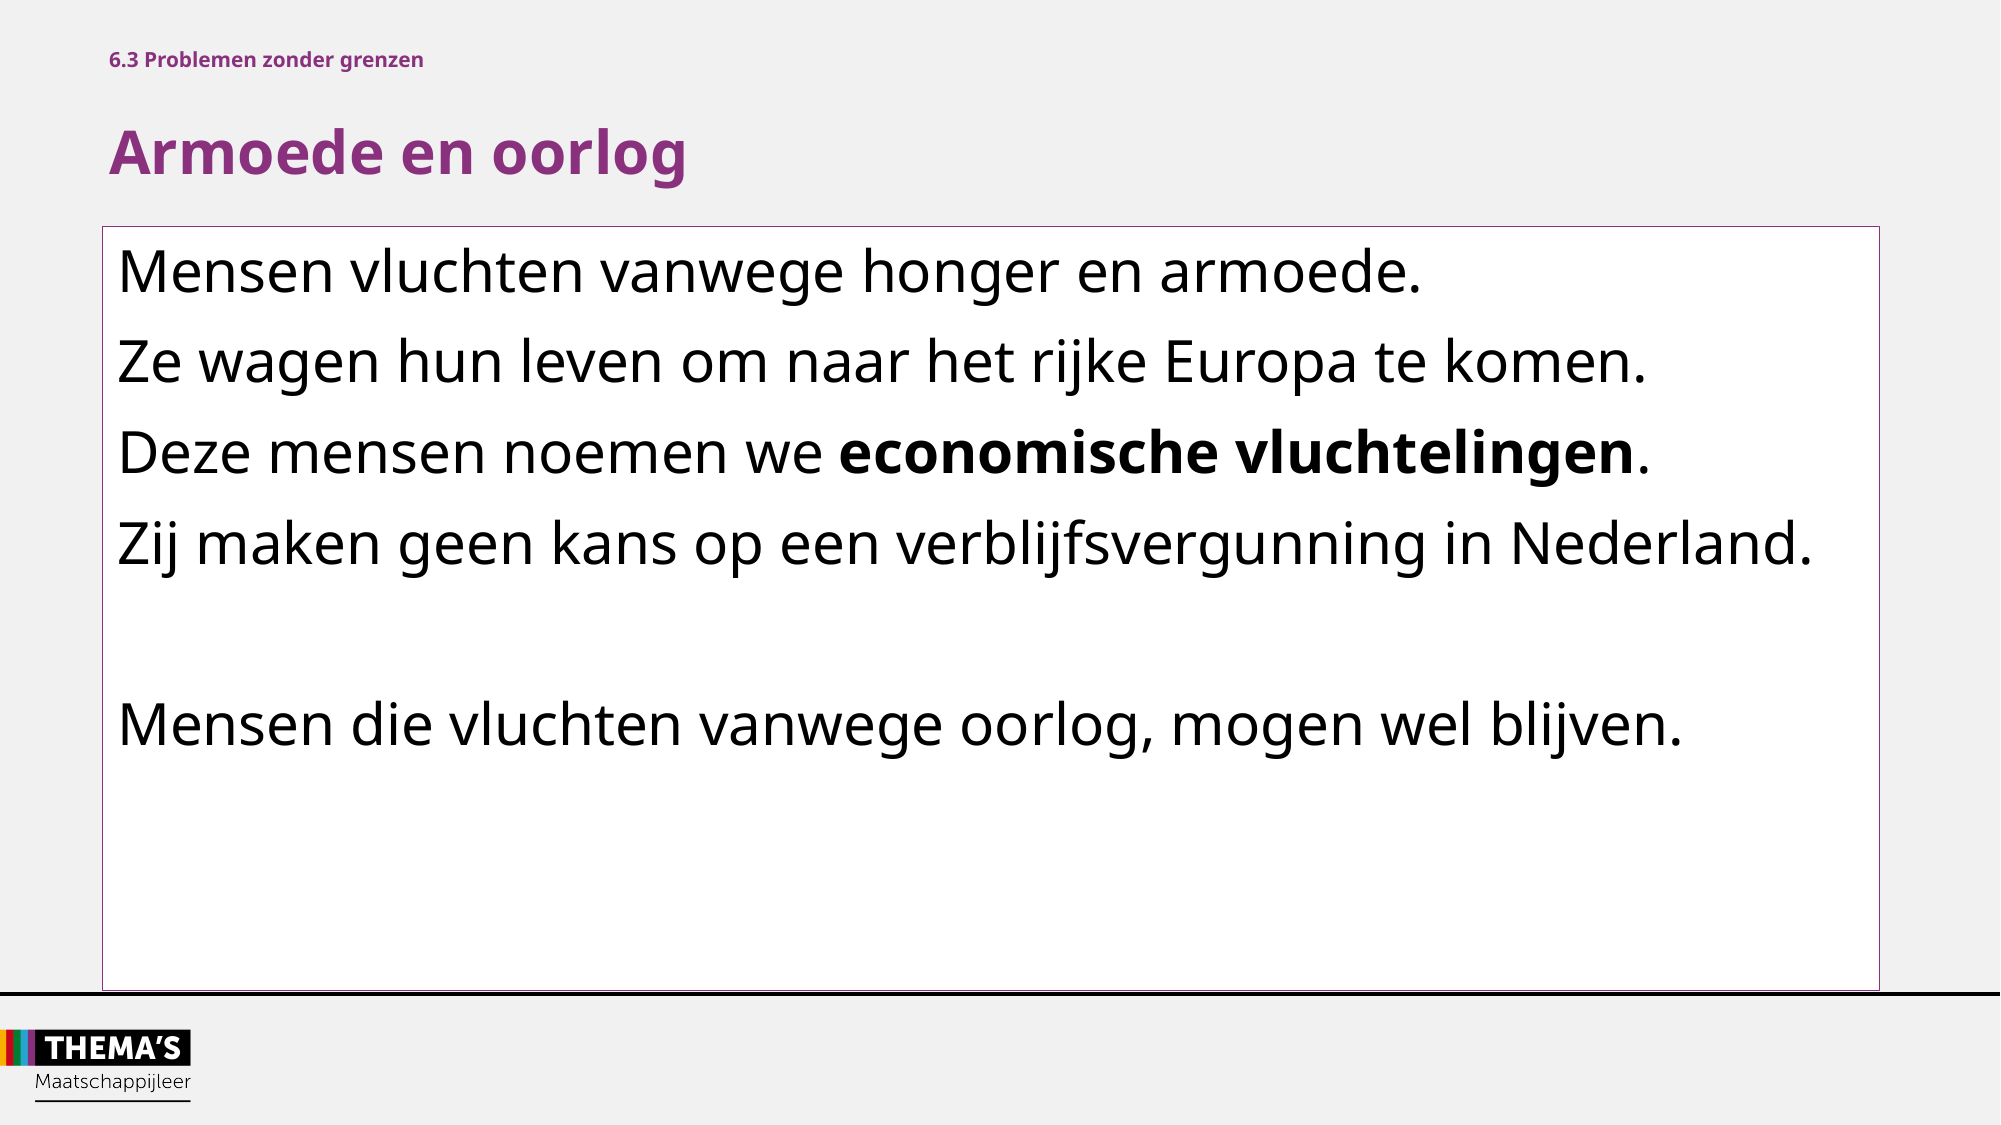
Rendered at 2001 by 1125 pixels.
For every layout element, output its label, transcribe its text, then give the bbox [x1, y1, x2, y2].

picture [0, 993, 203, 1125]
list Mensen vluchten vanwege honger en armoede. Ze wagen hun leven om naar het rijke Europa te komen. Deze mensen noemen we economische vluchtelingen. Zij maken geen kans op een verblijfsvergunning in Nederland. Mensen die vluchten vanwege oorlog, mogen wel blijven. [102, 226, 1880, 991]
list 6.3 Problemen zonder grenzen [94, 33, 941, 88]
list Armoede en oorlog [94, 114, 1879, 205]
